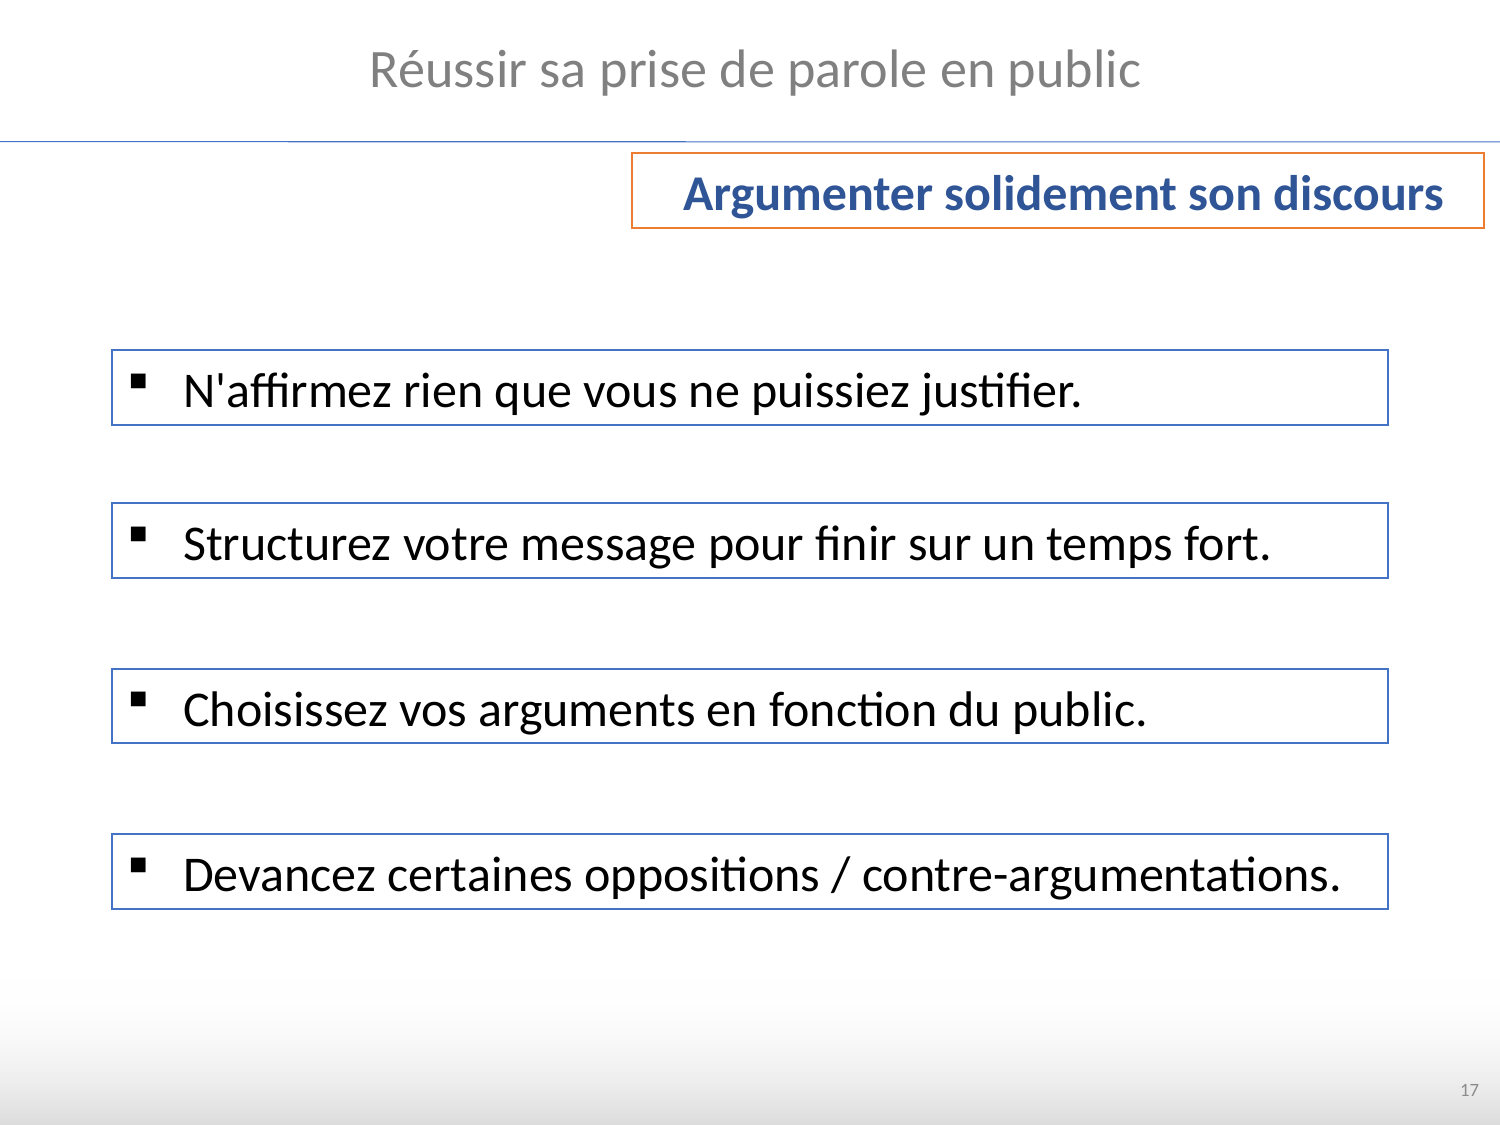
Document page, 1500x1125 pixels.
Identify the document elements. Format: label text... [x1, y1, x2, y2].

text_box Argumenter solidement son discours [631, 152, 1485, 229]
text_box Devancez certaines oppositions / contre-argumentations. [111, 833, 1389, 910]
slide_number 17 [1144, 1058, 1495, 1119]
text_box N'affirmez rien que vous ne puissiez justifier. [111, 349, 1389, 426]
text_box Choisissez vos arguments en fonction du public. [111, 668, 1389, 744]
text_box Réussir sa prise de parole en public [11, 25, 1500, 106]
text_box Structurez votre message pour finir sur un temps fort. [111, 502, 1389, 579]
text_box [0, 738, 1500, 1125]
